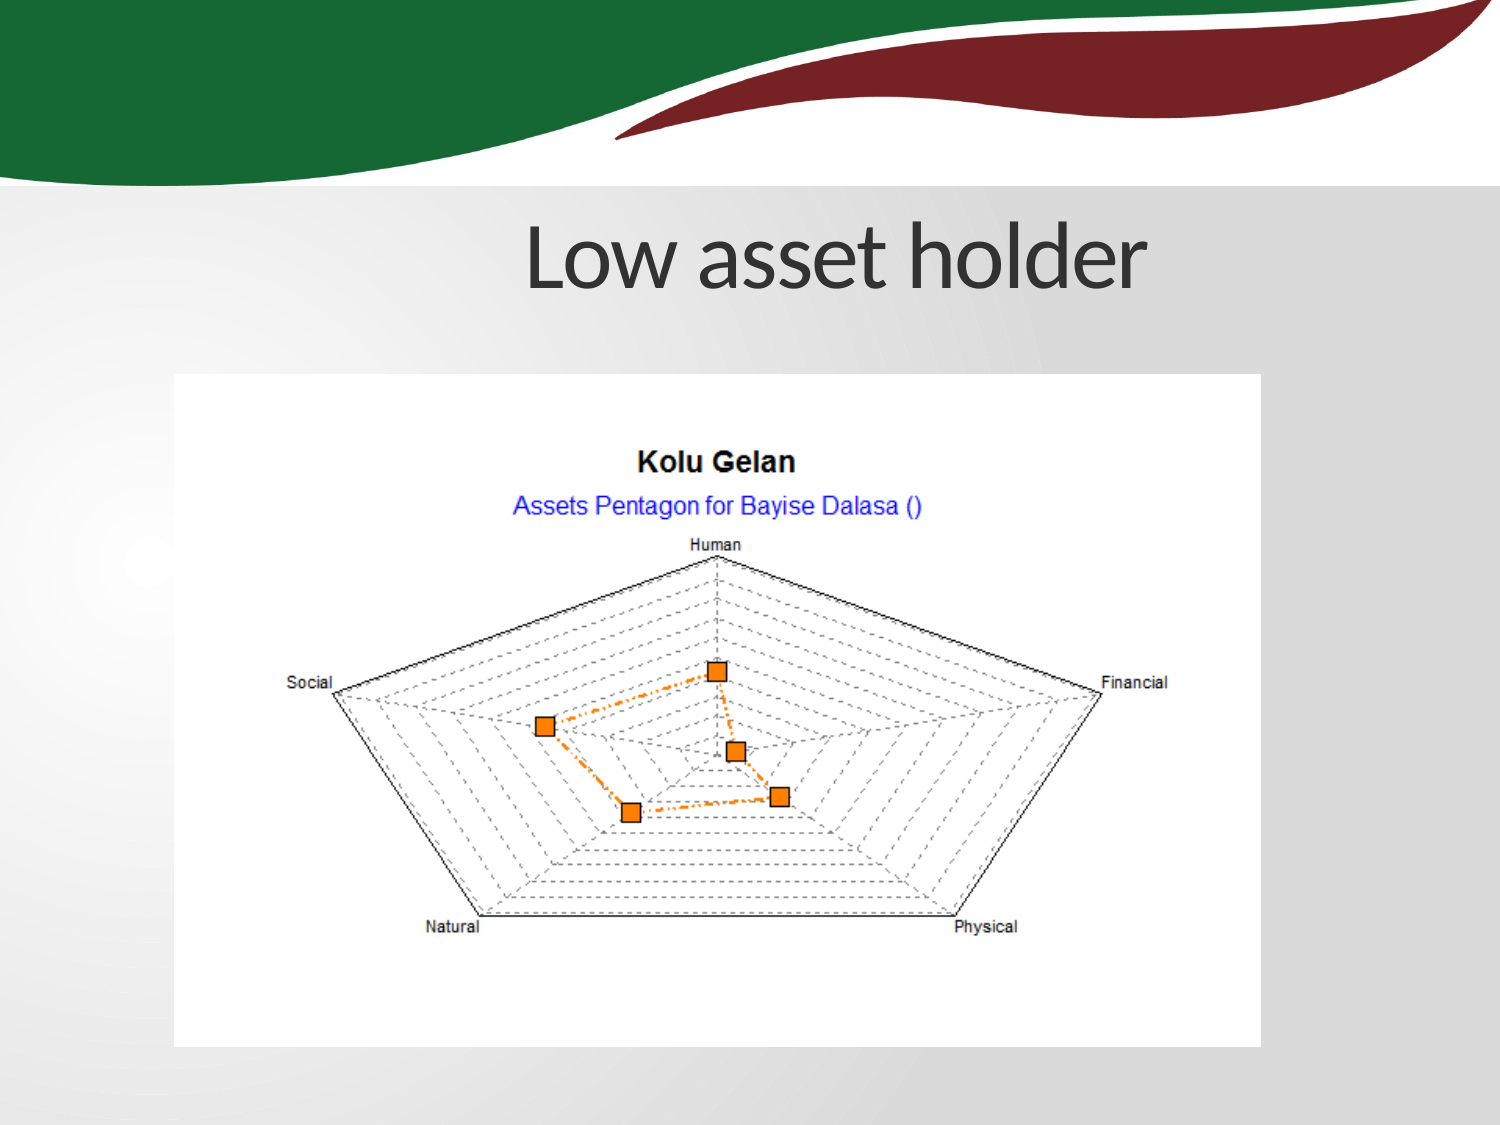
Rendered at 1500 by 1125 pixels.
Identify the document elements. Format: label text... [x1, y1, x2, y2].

title Low asset holder [162, 185, 1500, 373]
picture [0, 0, 1500, 186]
picture [174, 374, 1262, 1048]
